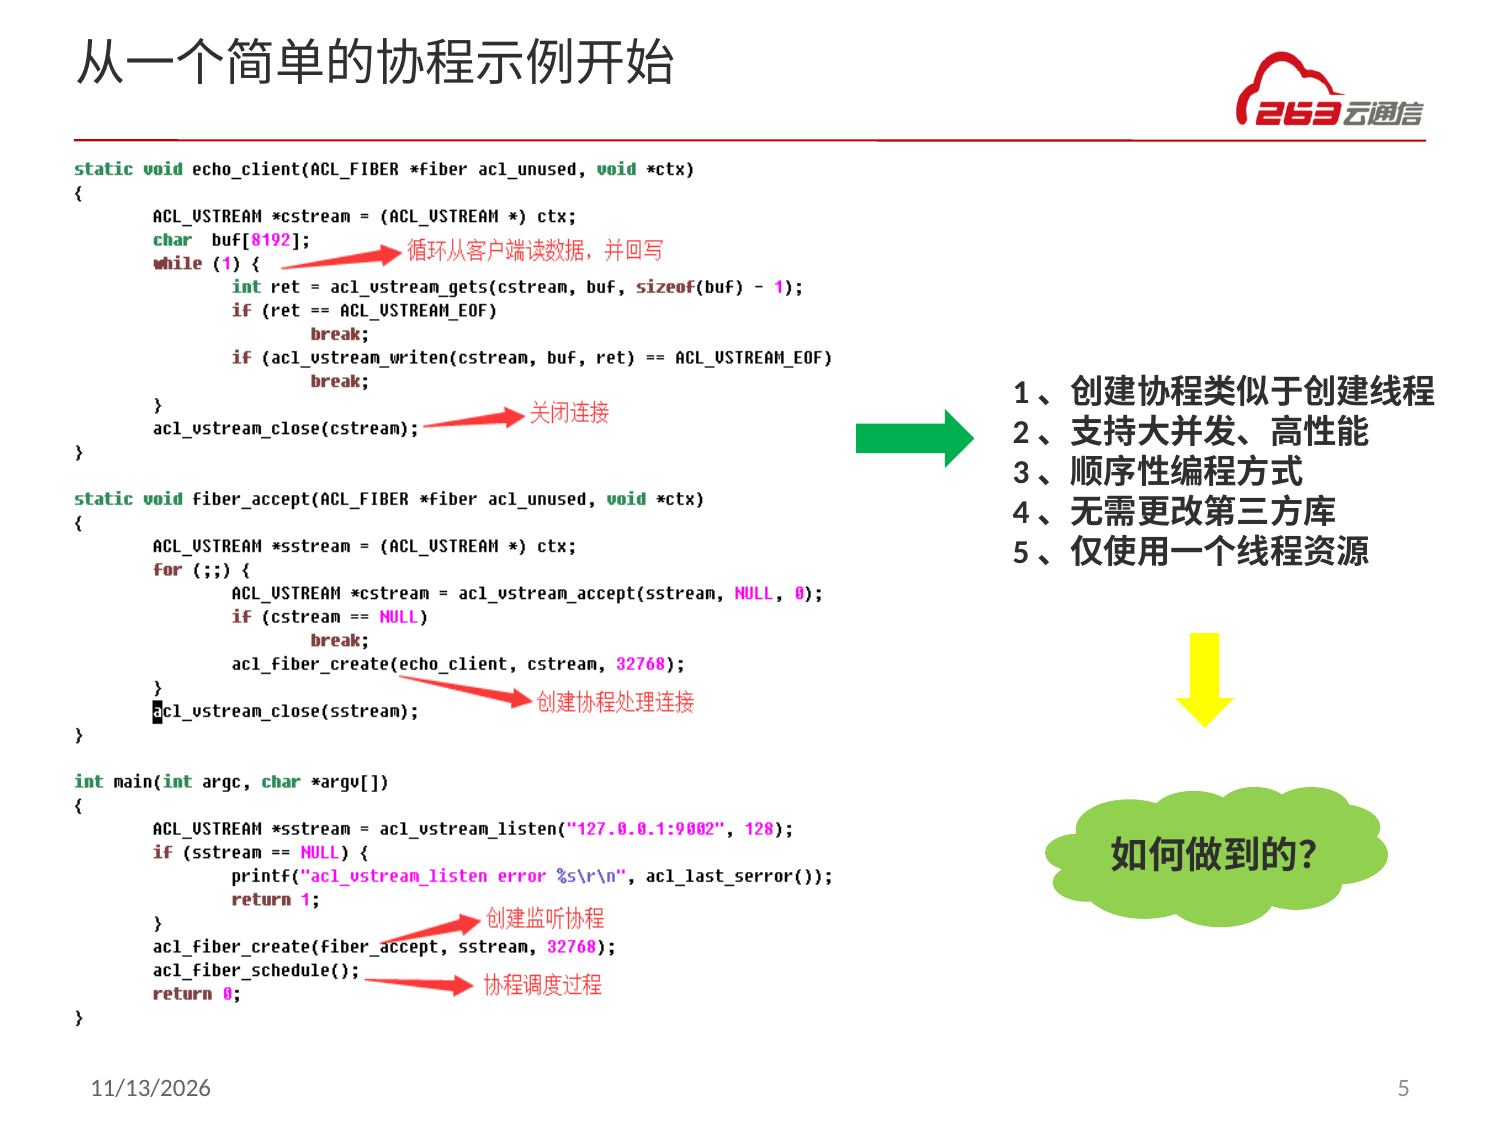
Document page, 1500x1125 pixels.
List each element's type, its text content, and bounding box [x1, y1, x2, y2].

text_box 如何做到的？ [1042, 784, 1391, 930]
text_box [854, 406, 977, 470]
picture [1230, 37, 1430, 141]
text_box 1、创建协程类似于创建线程 2、支持大并发、高性能 3、顺序性编程方式 4、无需更改第三方库 5、仅使用一个线程资源 [998, 362, 1483, 577]
picture [74, 160, 833, 1029]
text_box [1173, 631, 1237, 730]
title 从一个简单的协程示例开始 [75, 30, 1235, 136]
